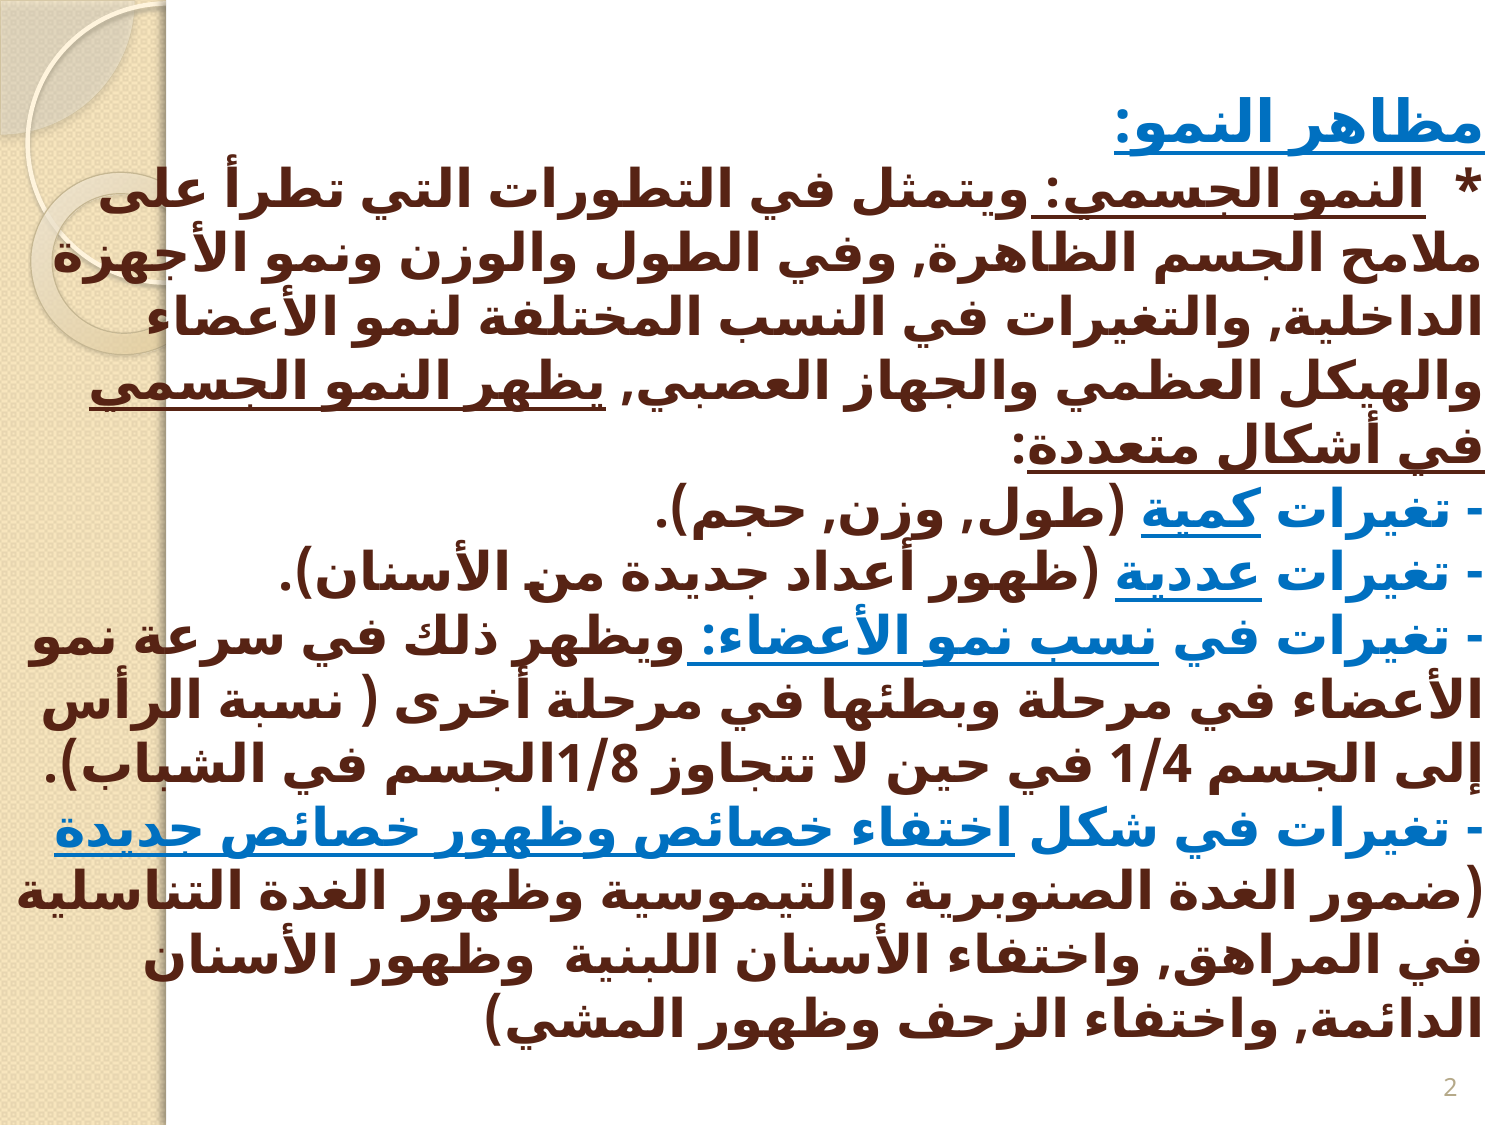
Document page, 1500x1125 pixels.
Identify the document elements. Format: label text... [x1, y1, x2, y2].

title مظاهر النمو: * النمو الجسمي: ويتمثل في التطورات التي تطرأ على ملامح الجسم الظاهرة, وفي الطول والوزن ونمو الأجهزة الداخلية, والتغيرات في النسب المختلفة لنمو الأعضاء والهيكل العظمي والجهاز العصبي, يظهر النمو الجسمي في أشكال متعددة: - تغيرات كمية (طول, وزن, حجم). - تغيرات عددية (ظهور أعداد جديدة من الأسنان). - تغيرات في نسب نمو الأعضاء: ويظهر ذلك في سرعة نمو الأعضاء في مرحلة وبطئها في مرحلة أخرى ( نسبة الرأس إلى الجسم 1/4 في حين لا تتجاوز 1/8الجسم في الشباب). - تغيرات في شكل اختفاء خصائص وظهور خصائص جديدة (ضمور الغدة الصنوبرية والتيموسية وظهور الغدة التناسلية في المراهق, واختفاء الأسنان اللبنية وظهور الأسنان الدائمة, واختفاء الزحف وظهور المشي) [0, 0, 1500, 1125]
slide_number 2 [1413, 1034, 1488, 1113]
